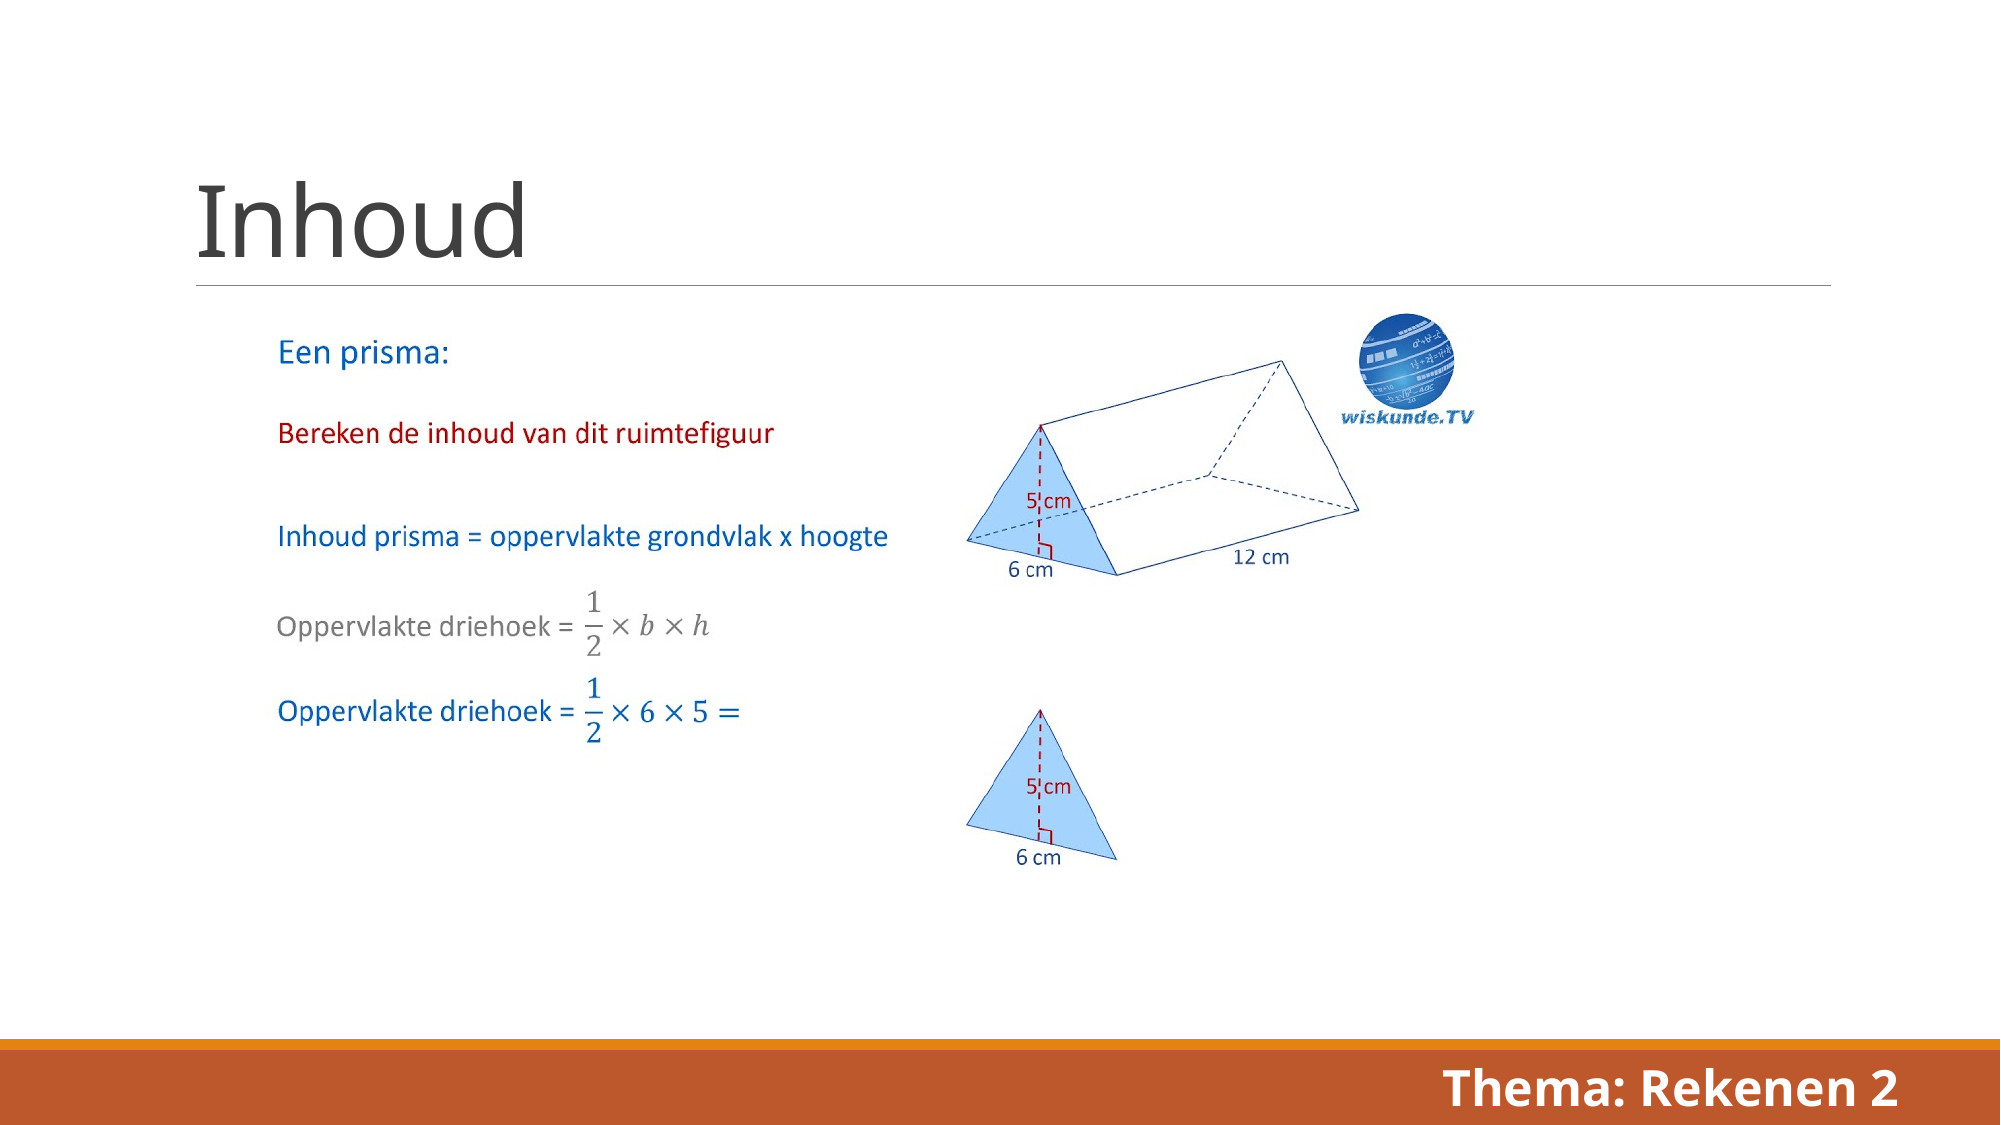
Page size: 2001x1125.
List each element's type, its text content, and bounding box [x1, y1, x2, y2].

title Inhoud [180, 47, 1830, 285]
picture [233, 306, 1477, 1007]
text_box Thema: Rekenen 2 [1356, 1049, 1986, 1124]
